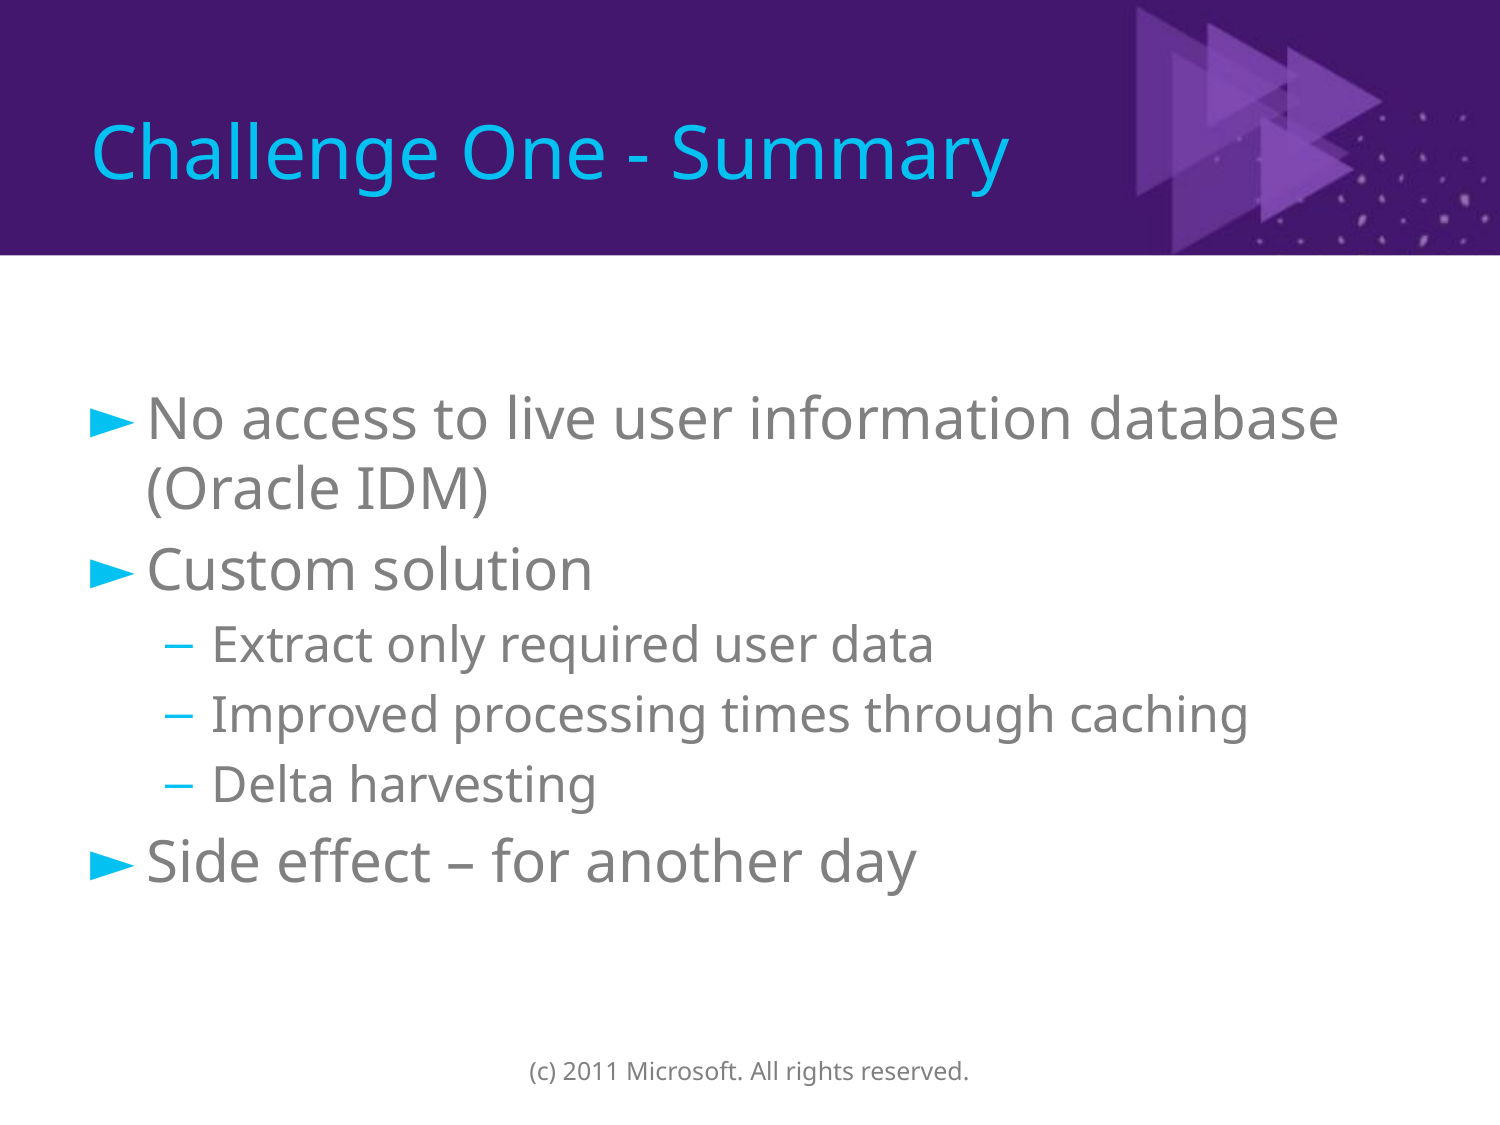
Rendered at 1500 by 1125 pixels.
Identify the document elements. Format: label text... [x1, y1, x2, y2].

footer (c) 2011 Microsoft. All rights reserved. [512, 1042, 988, 1103]
picture [0, 0, 1500, 255]
list No access to live user information database (Oracle IDM) Custom solution Extract only required user data Improved processing times through caching Delta harvesting Side effect – for another day [75, 373, 1425, 1012]
title Challenge One - Summary [75, 56, 1425, 244]
